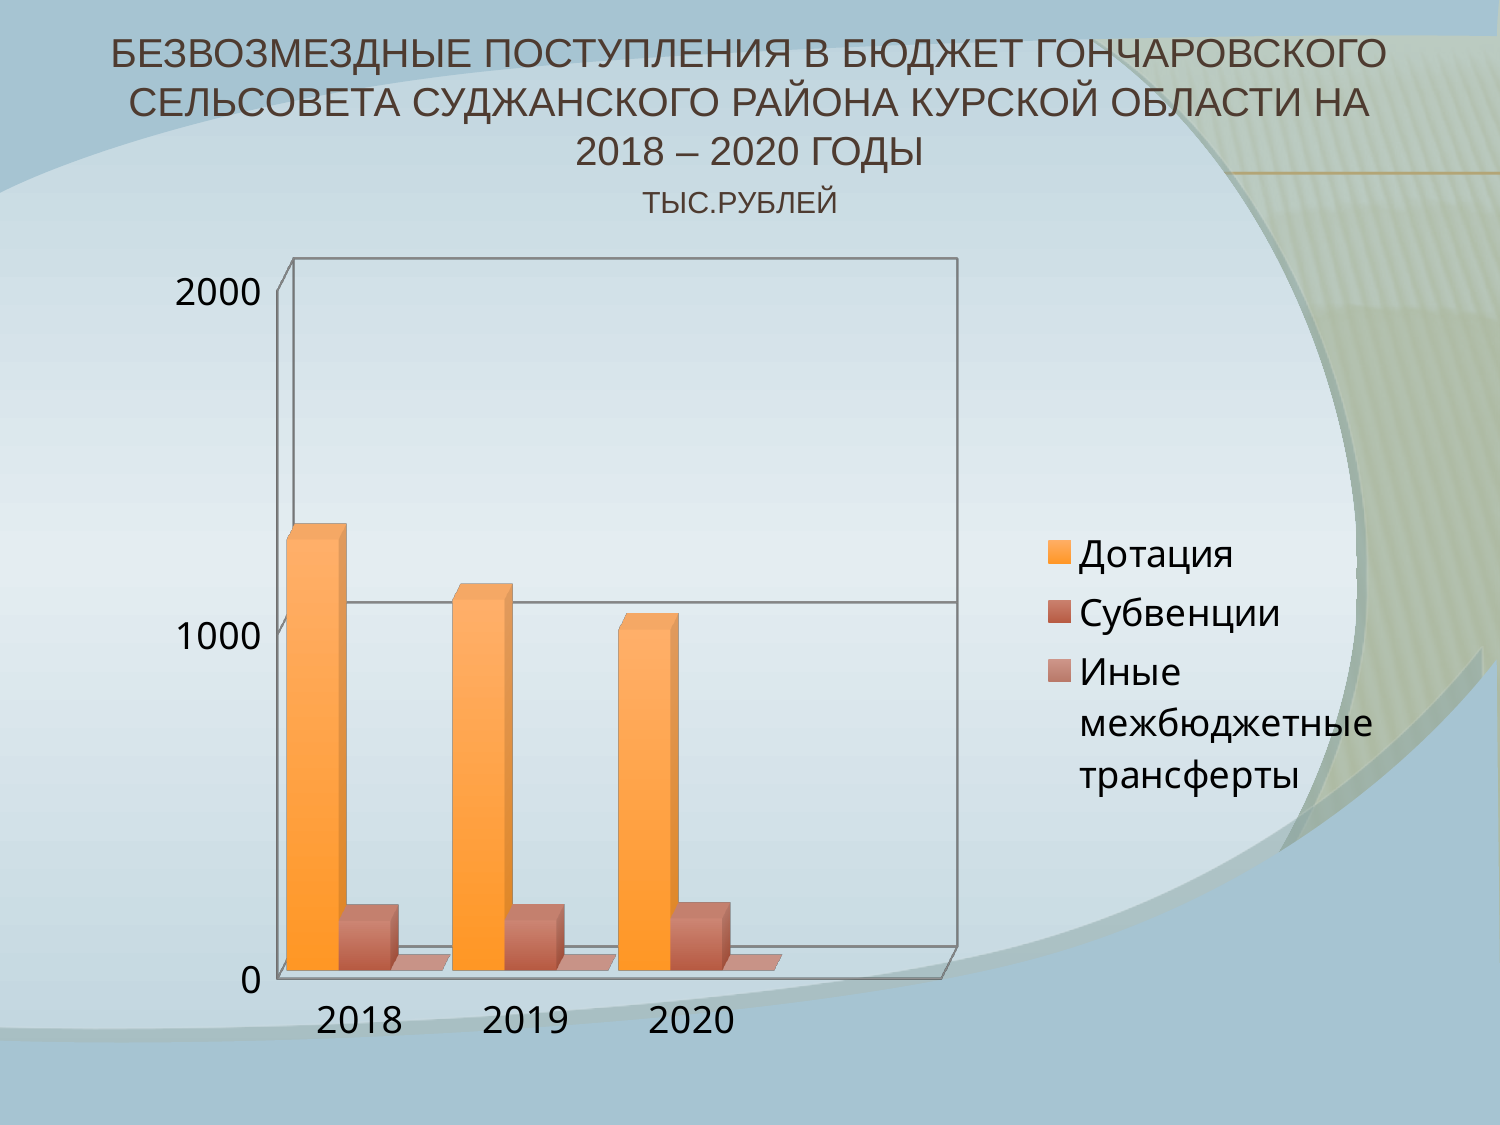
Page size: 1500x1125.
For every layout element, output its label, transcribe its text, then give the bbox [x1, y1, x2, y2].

chart [135, 231, 1400, 1095]
title Безвозмездные поступления в бюджет Гончаровского сельсовета Суджанского района Курской области на 2018 – 2020 годы тыс.рублей [93, 19, 1407, 231]
